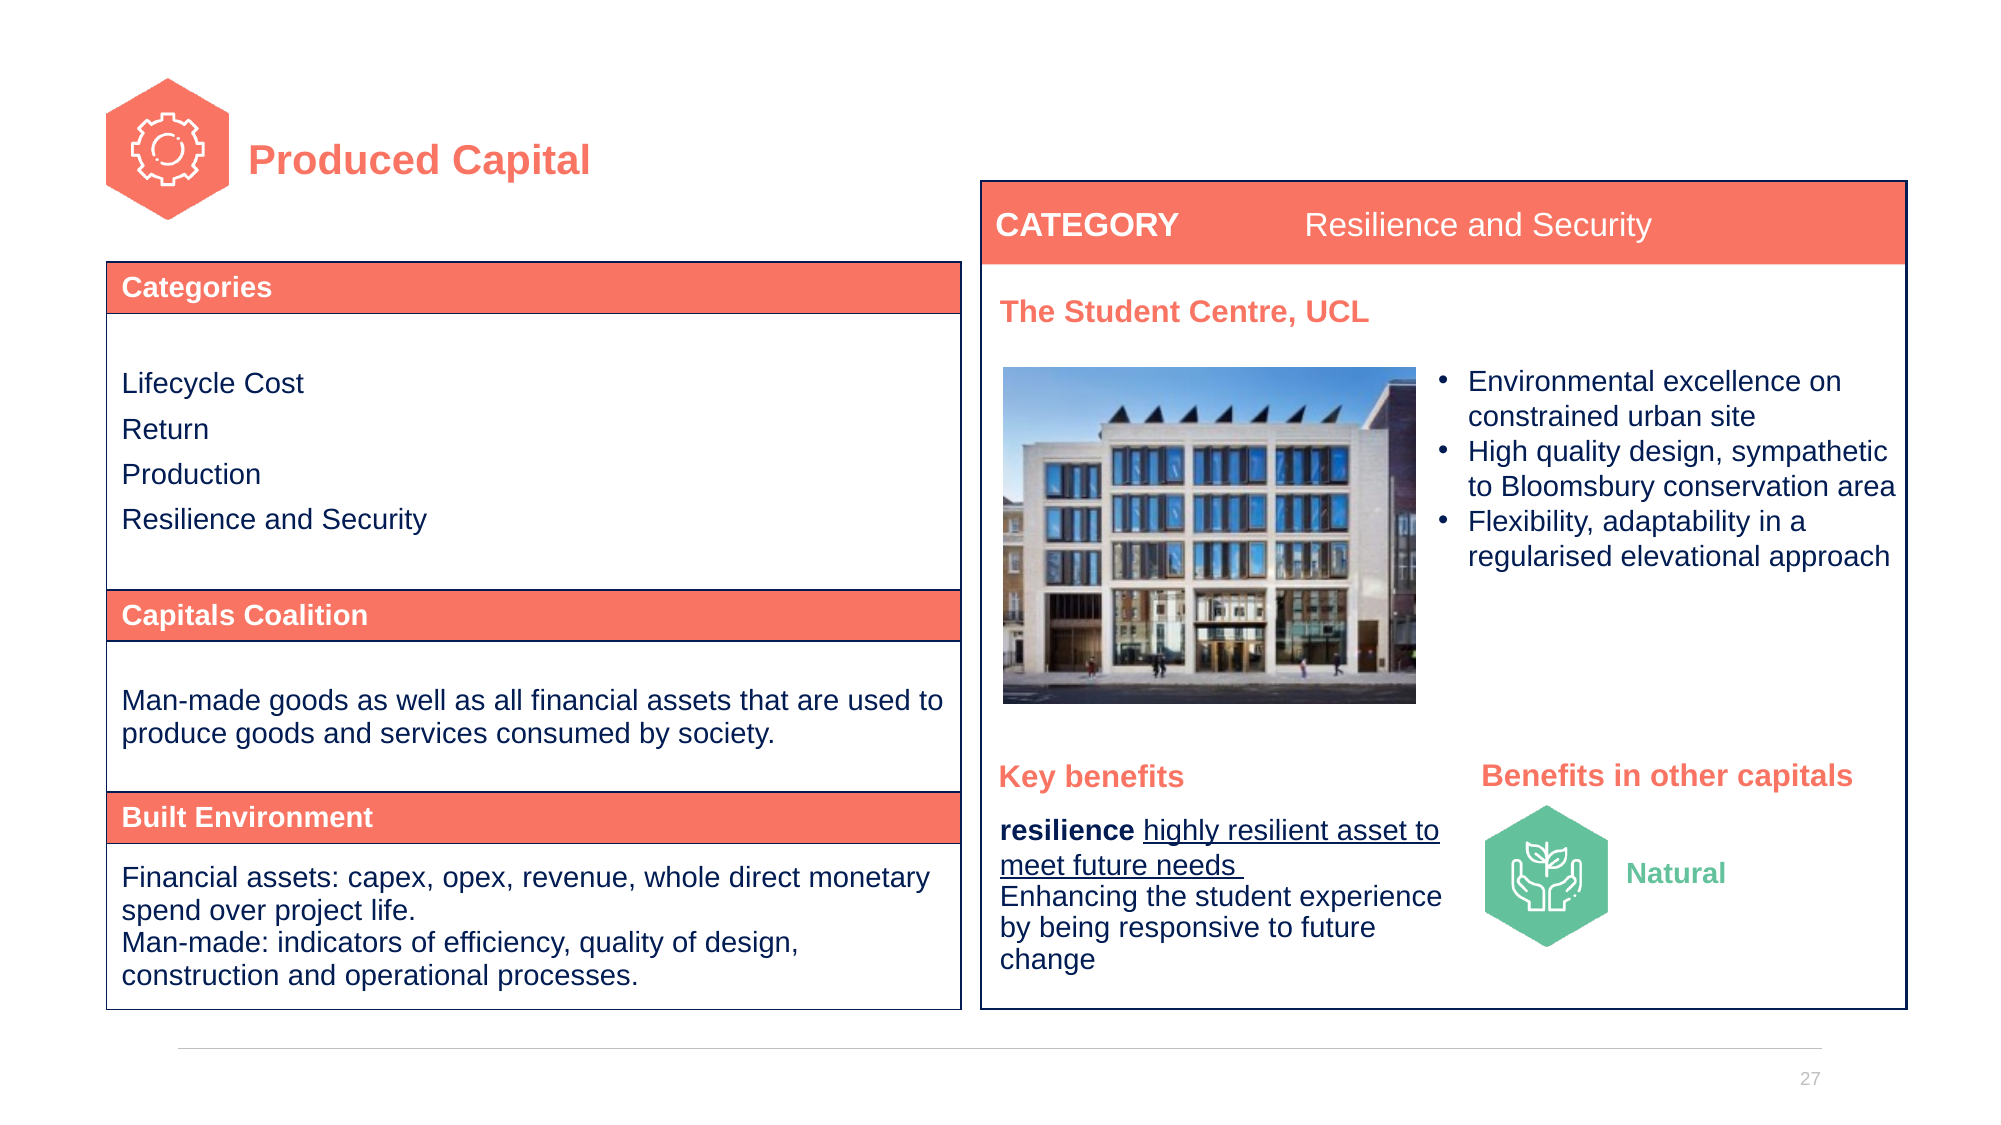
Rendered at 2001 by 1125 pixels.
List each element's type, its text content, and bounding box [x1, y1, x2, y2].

list The Student Centre, UCL [999, 284, 1748, 351]
picture [1485, 805, 1608, 947]
text_box Key benefits [998, 748, 1387, 806]
table_header Categories [107, 263, 960, 313]
table_cell Capitals Coalition [107, 591, 960, 640]
table_cell Lifecycle Cost Return Production Resilience and Security [107, 314, 960, 589]
text_box resilience highly resilient asset to meet future needs Enhancing the student experience by being responsive to future change [999, 811, 1468, 1004]
picture [1003, 367, 1416, 704]
text_box Benefits in other capitals [1481, 748, 1869, 806]
table_cell Built Environment [107, 793, 960, 843]
slide_number 27 [1386, 1048, 1837, 1108]
picture [106, 78, 229, 220]
text_box Produced Capital [233, 125, 607, 191]
text_box Environmental excellence on constrained urban site High quality design, sympathetic to Bloomsbury conservation area Flexibility, adaptability in a regularised elevational approach [1438, 362, 1901, 721]
text_box Natural [1611, 847, 1780, 897]
text_box [980, 180, 1908, 1010]
table_cell Man‐made goods as well as all financial assets that are used to produce goods and services consumed by society. [107, 642, 960, 791]
table_cell Financial assets: capex, opex, revenue, whole direct monetary spend over project life. Man-made: indicators of efficiency, quality of design, construction and operational processes. [107, 844, 960, 1009]
